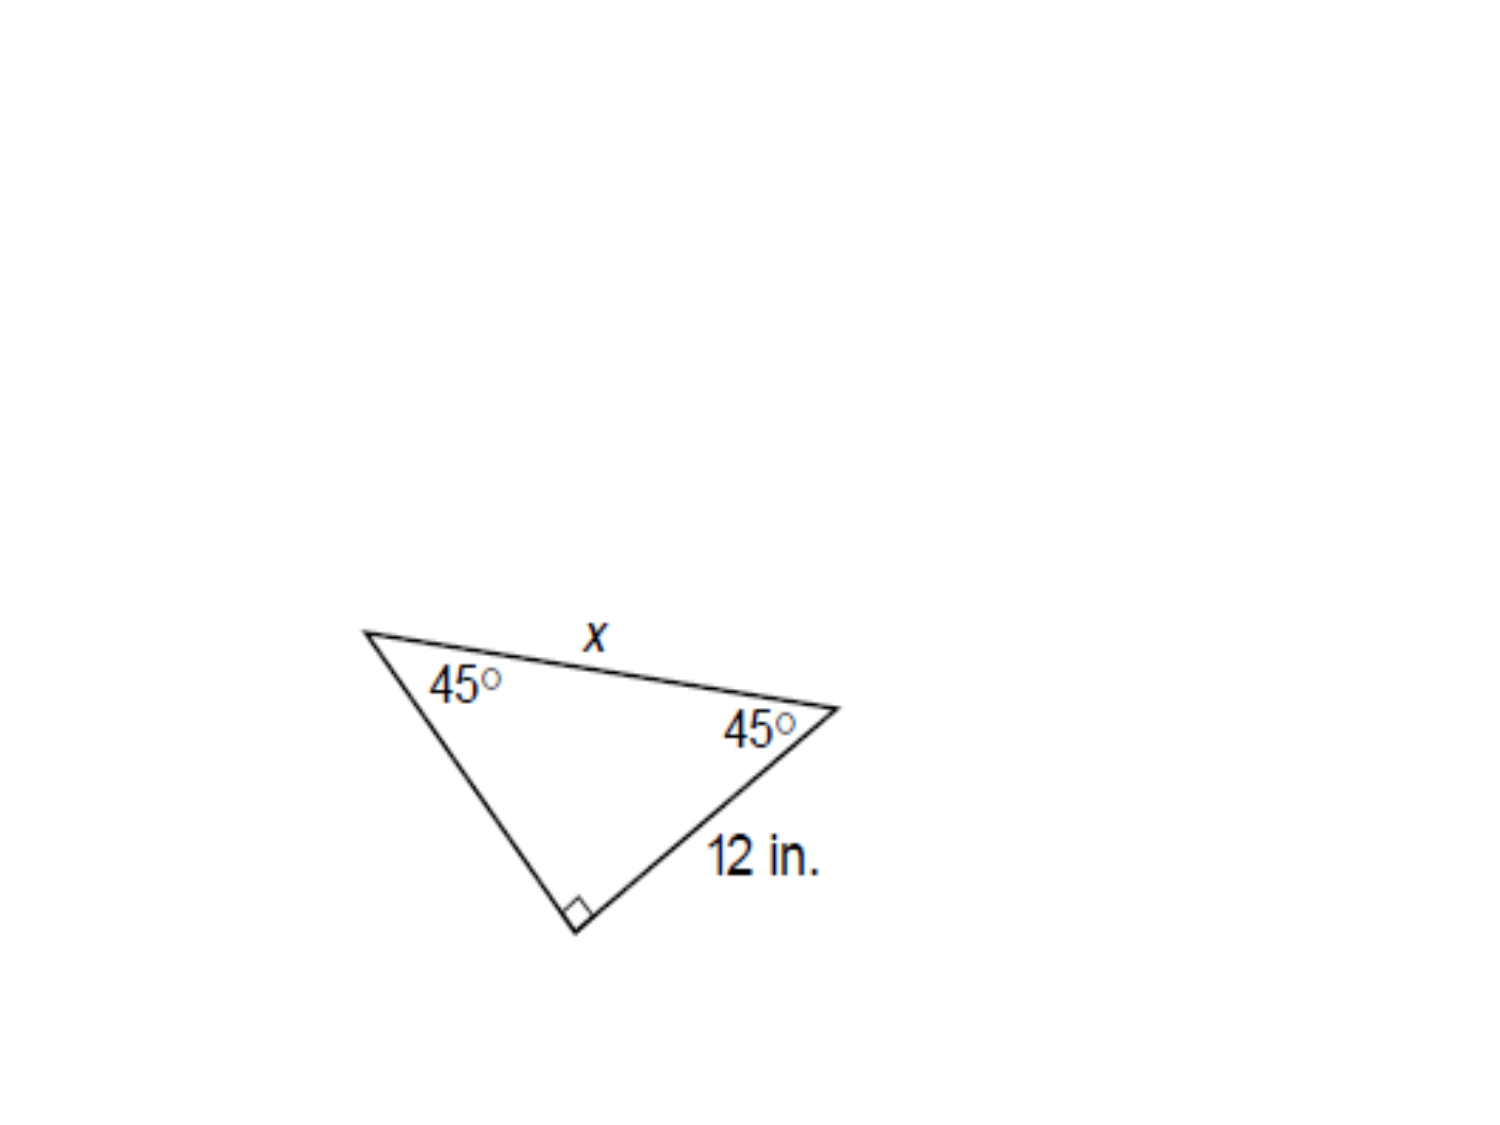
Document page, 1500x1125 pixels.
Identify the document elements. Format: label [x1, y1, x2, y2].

list [324, 521, 904, 1001]
